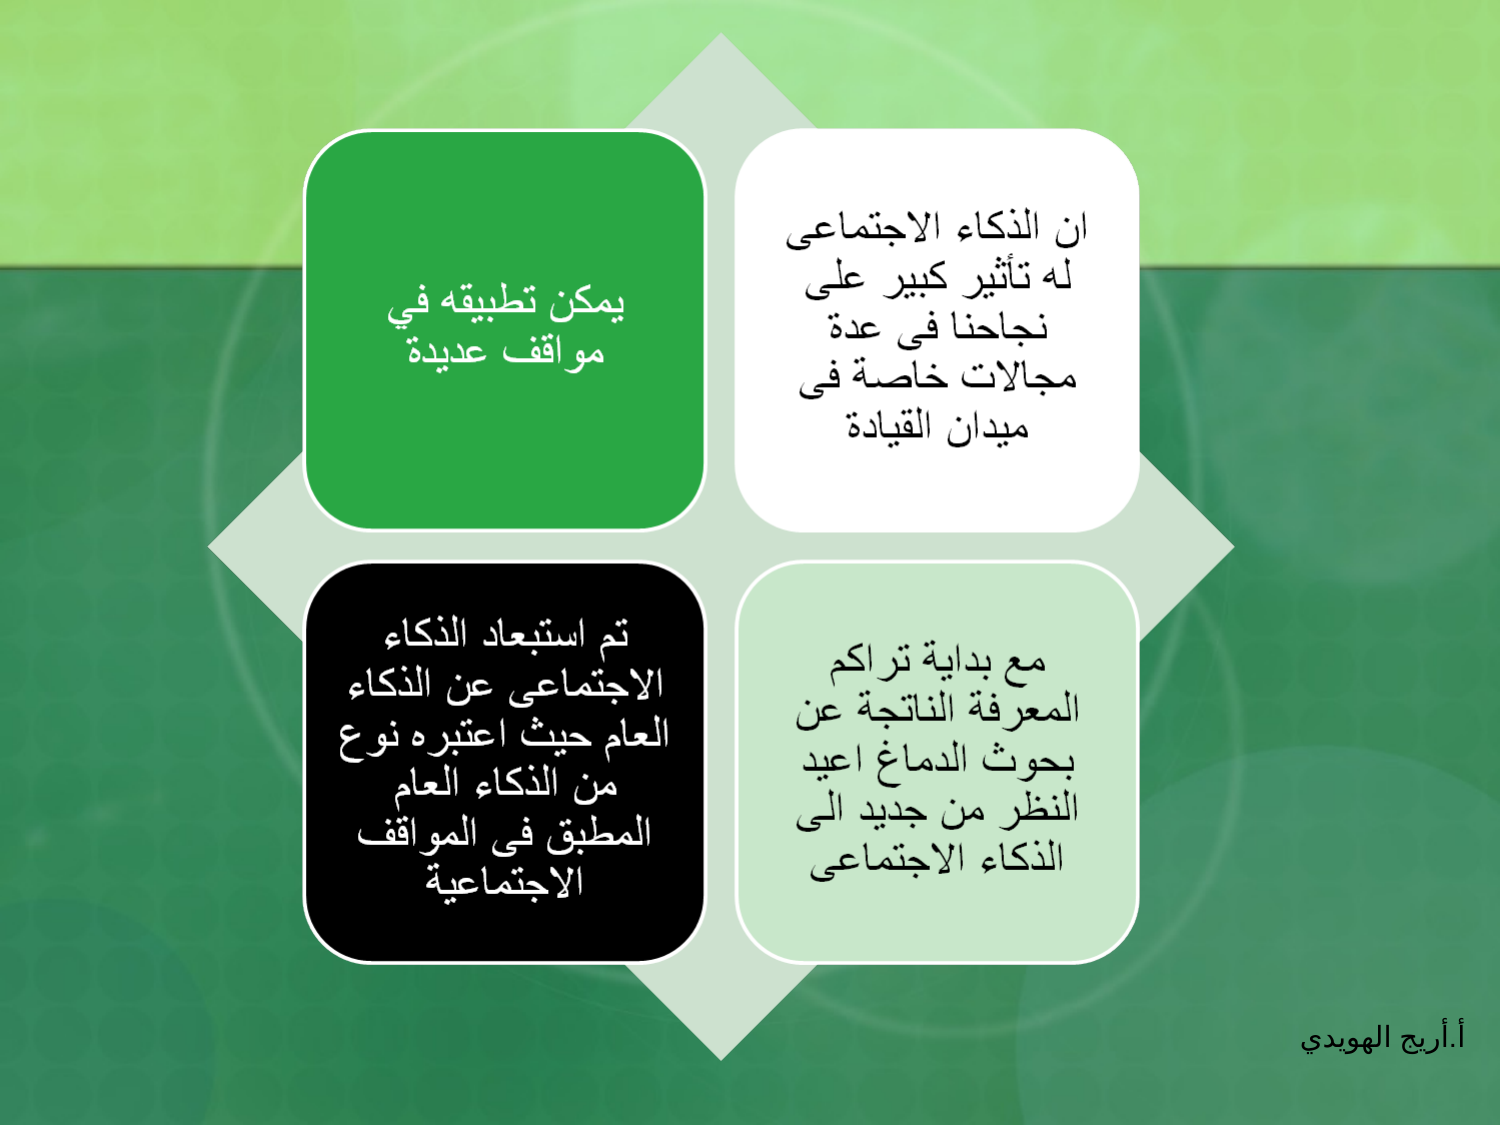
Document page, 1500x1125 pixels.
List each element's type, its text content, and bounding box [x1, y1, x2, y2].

picture [0, 0, 1500, 1125]
text_box أ.أريج الهويدي [1390, 1011, 1473, 1061]
